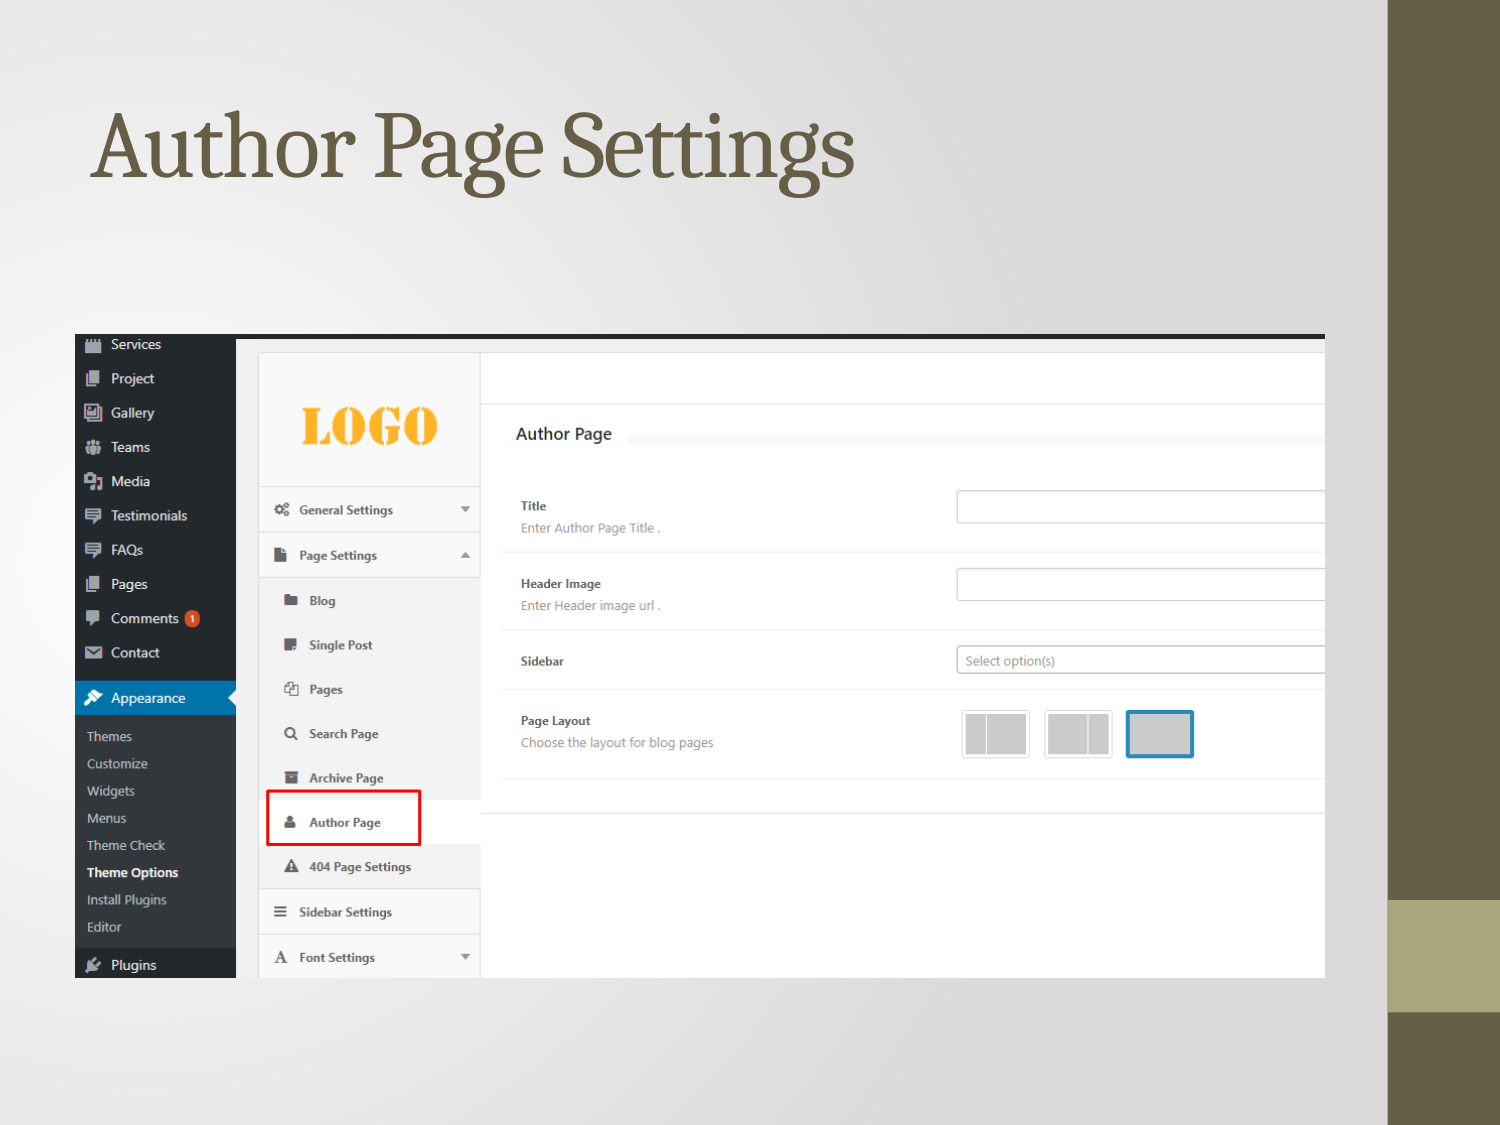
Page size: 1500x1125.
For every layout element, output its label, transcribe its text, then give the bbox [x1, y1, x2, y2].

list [74, 334, 1326, 979]
title Author Page Settings [75, 45, 1325, 233]
